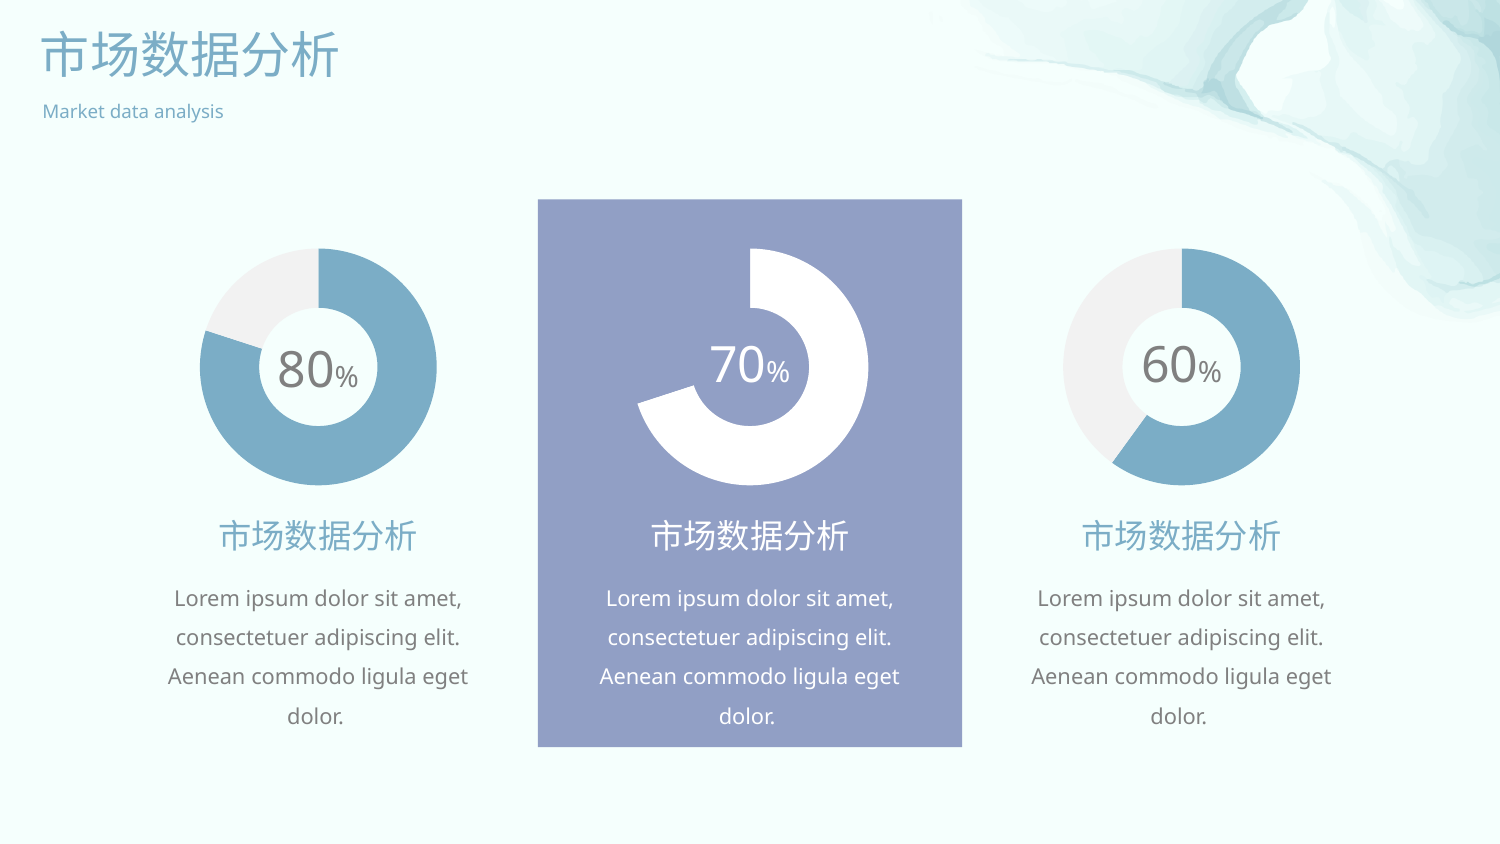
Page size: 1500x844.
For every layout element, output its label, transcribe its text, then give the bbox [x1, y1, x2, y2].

chart [537, 225, 963, 509]
text_box 市场数据分析 [1063, 509, 1300, 563]
picture [0, 0, 1500, 844]
text_box Lorem ipsum dolor sit amet, consectetuer adipiscing elit. Aenean commodo ligula eget dolor. [125, 563, 512, 736]
text_box Market data analysis [27, 92, 239, 130]
chart [106, 225, 531, 509]
text_box [537, 509, 963, 748]
text_box 市场数据分析 [631, 509, 869, 563]
chart [969, 225, 1394, 509]
text_box Lorem ipsum dolor sit amet, consectetuer adipiscing elit. Aenean commodo ligula eget dolor. [557, 563, 943, 736]
text_box Lorem ipsum dolor sit amet, consectetuer adipiscing elit. Aenean commodo ligula eget dolor. [988, 563, 1375, 736]
text_box [537, 198, 963, 225]
text_box 市场数据分析 [25, 16, 356, 92]
text_box 市场数据分析 [200, 509, 437, 563]
